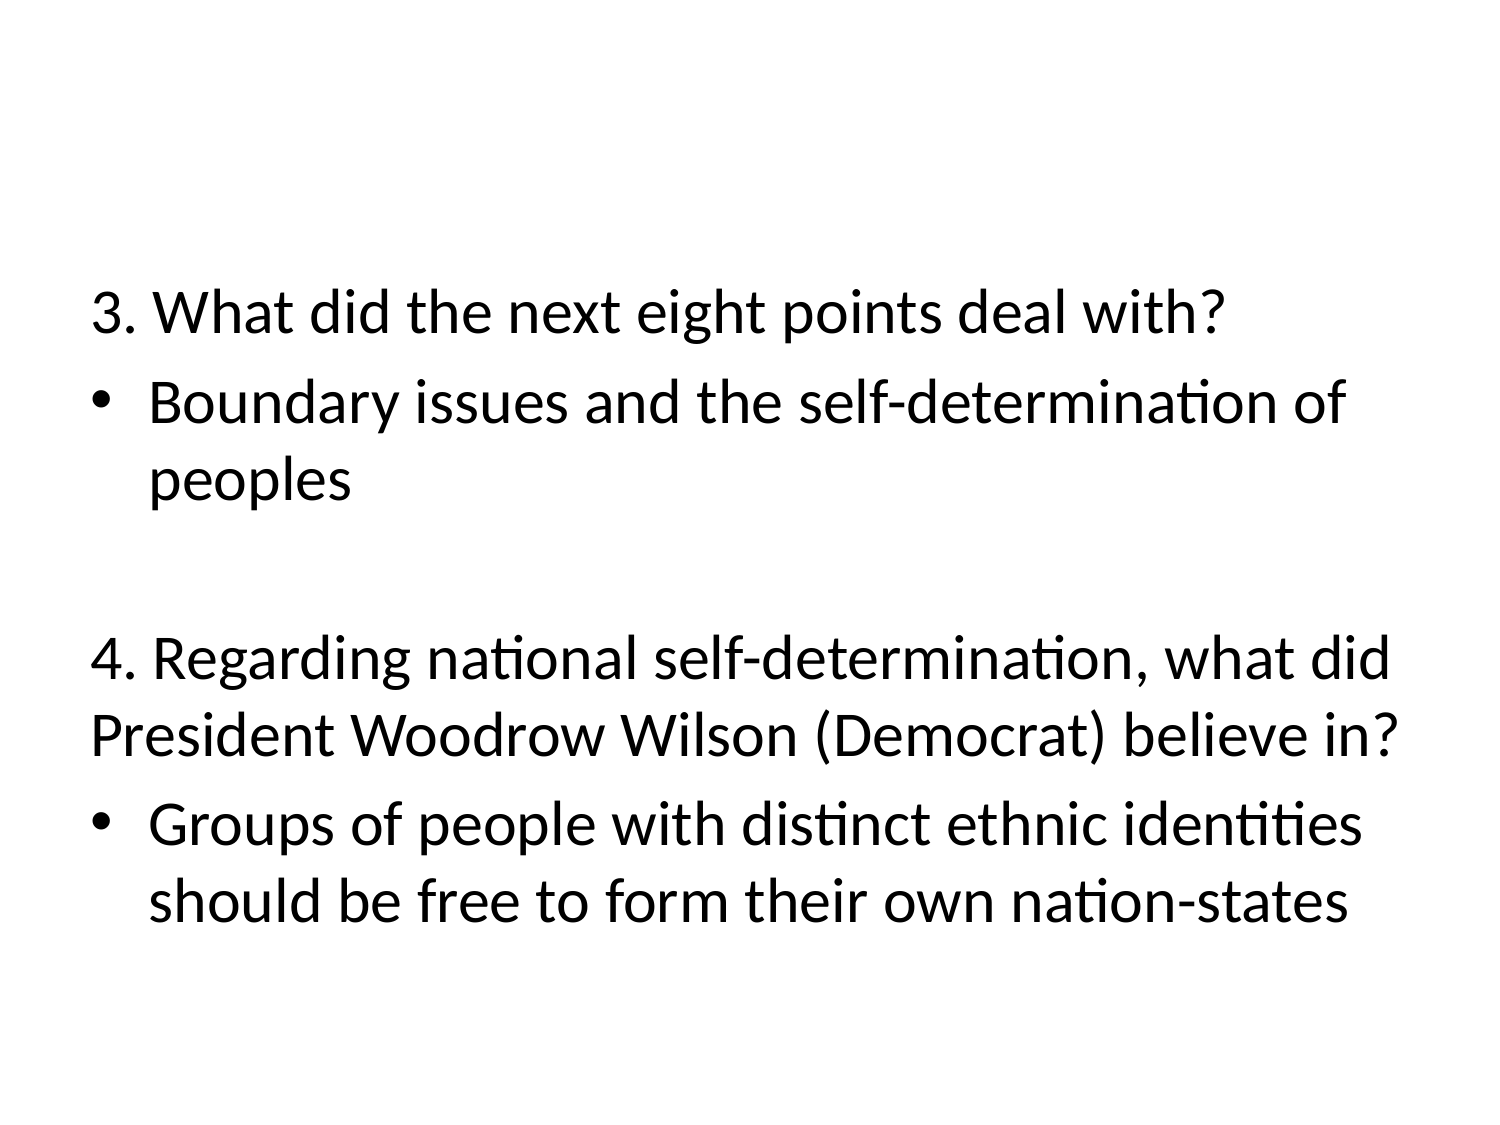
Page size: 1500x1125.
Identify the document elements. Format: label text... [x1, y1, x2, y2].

list 3. What did the next eight points deal with? Boundary issues and the self-determination of peoples 4. Regarding national self-determination, what did President Woodrow Wilson (Democrat) believe in? Groups of people with distinct ethnic identities should be free to form their own nation-states [75, 262, 1425, 1005]
